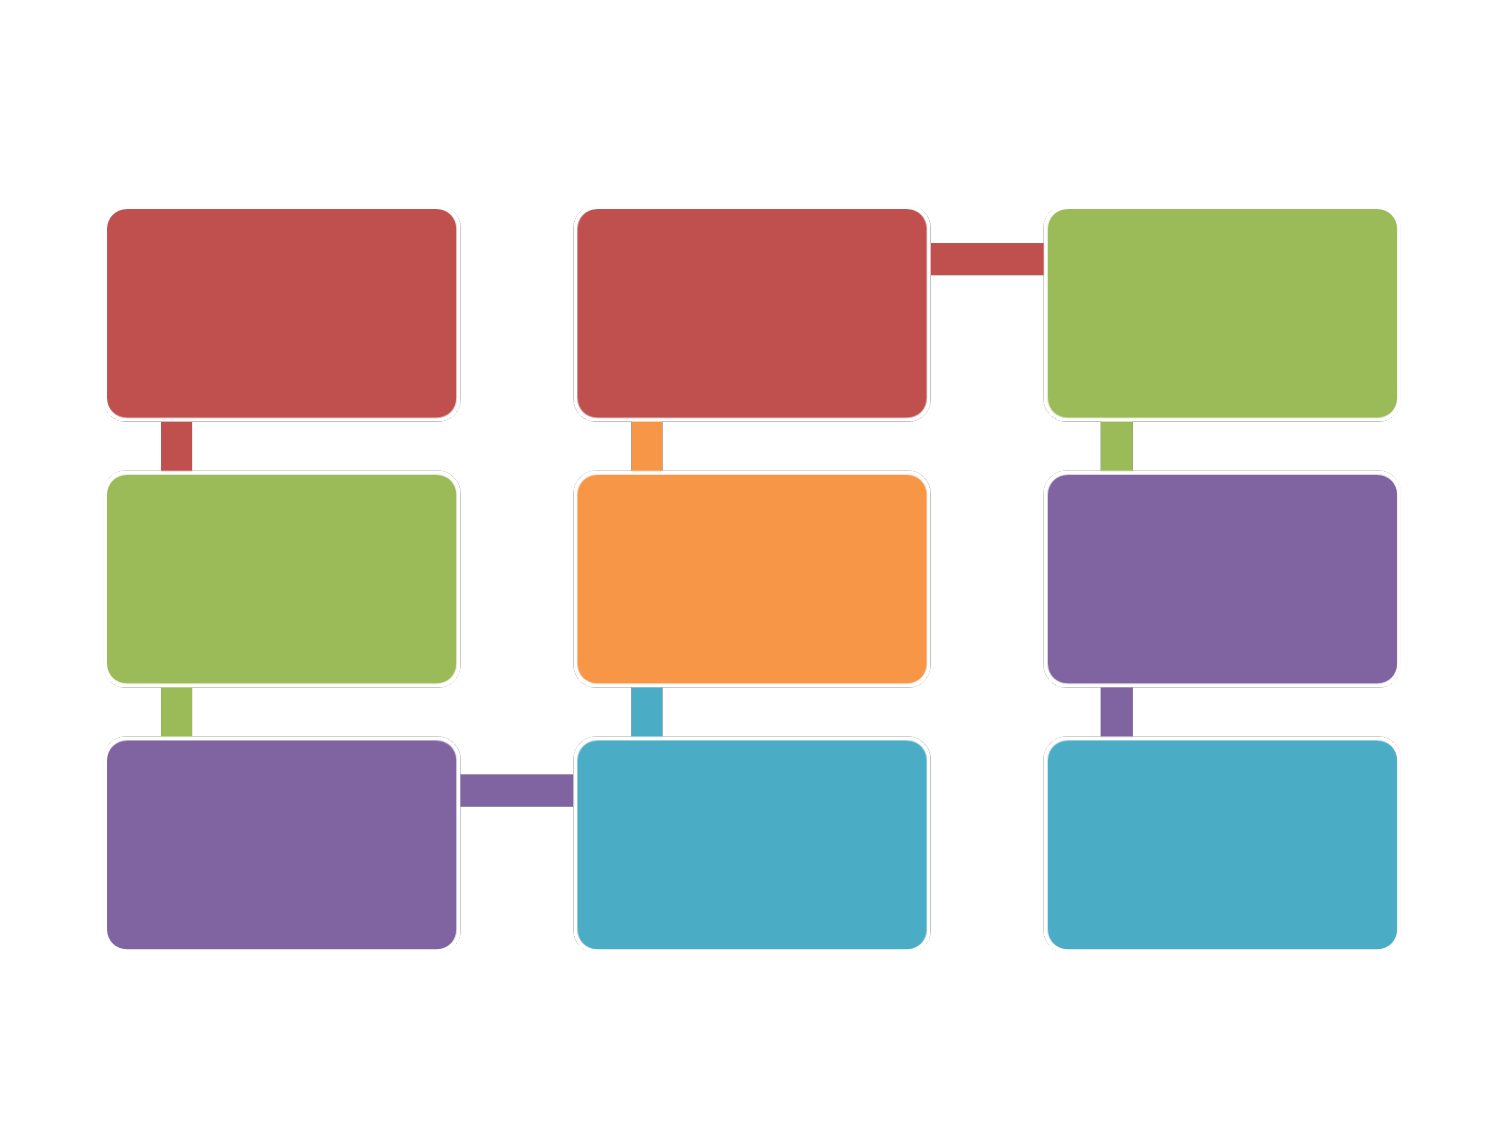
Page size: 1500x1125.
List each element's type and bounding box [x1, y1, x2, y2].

picture [76, 205, 1428, 953]
